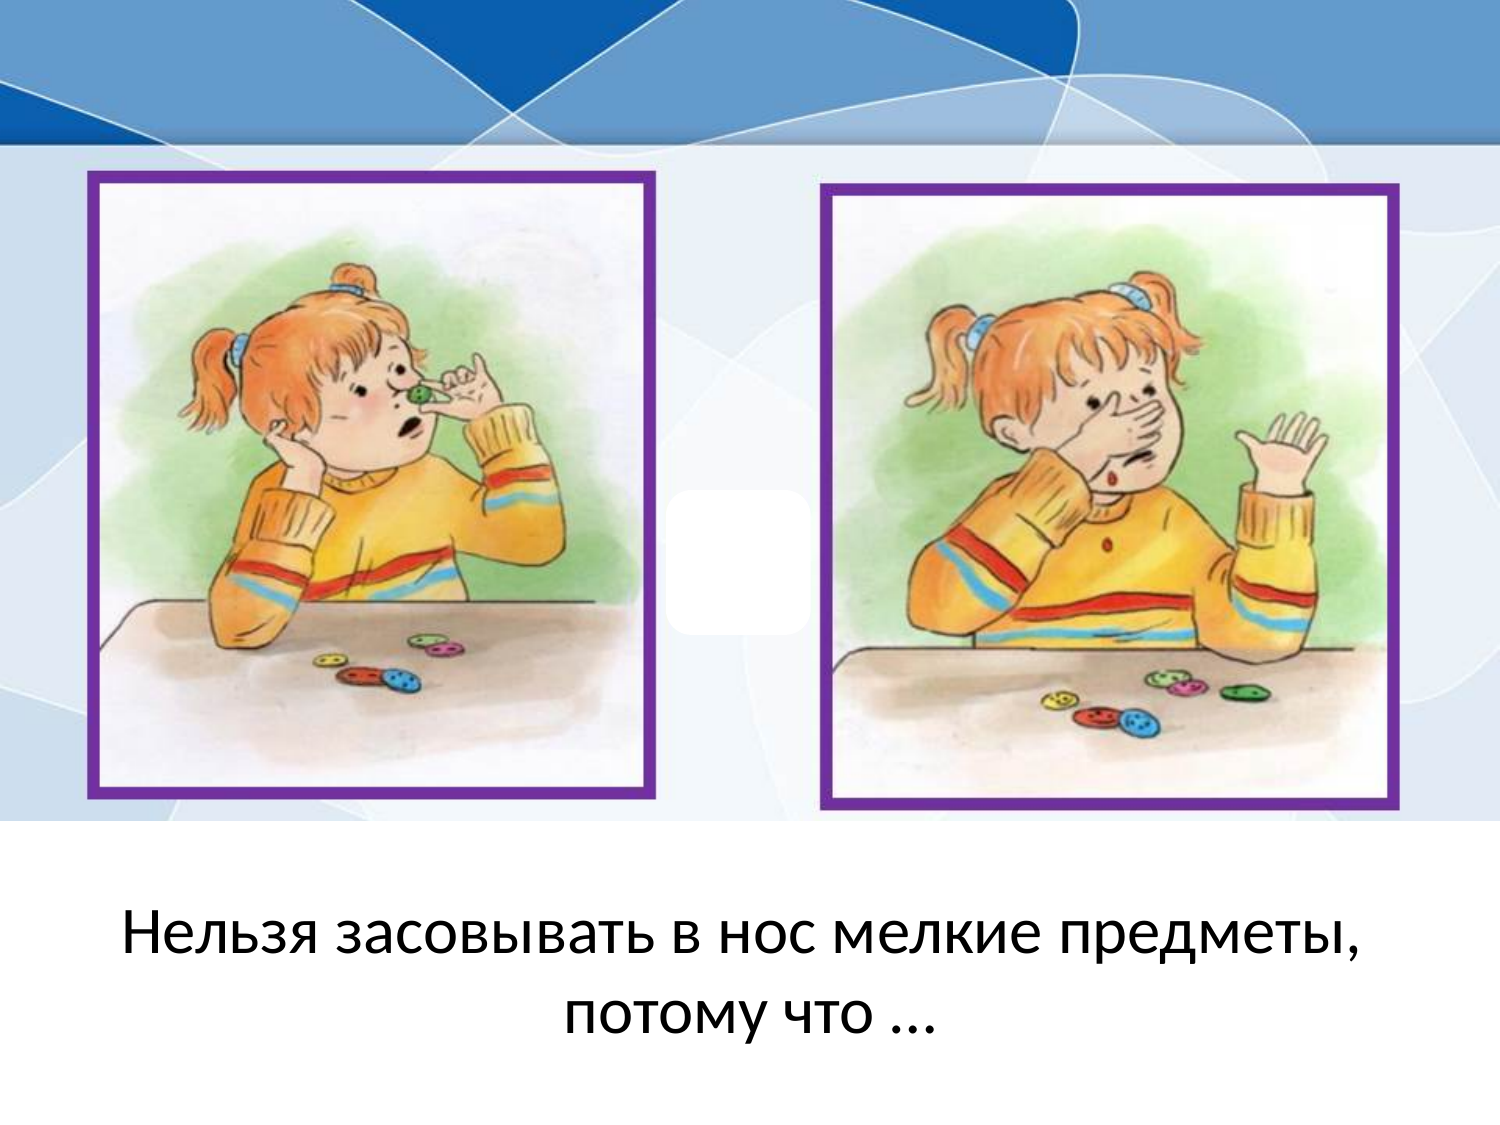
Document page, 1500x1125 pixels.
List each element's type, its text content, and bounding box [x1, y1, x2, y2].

picture [0, 0, 1500, 821]
title Нельзя засовывать в нос мелкие предметы, потому что … [75, 878, 1425, 1055]
